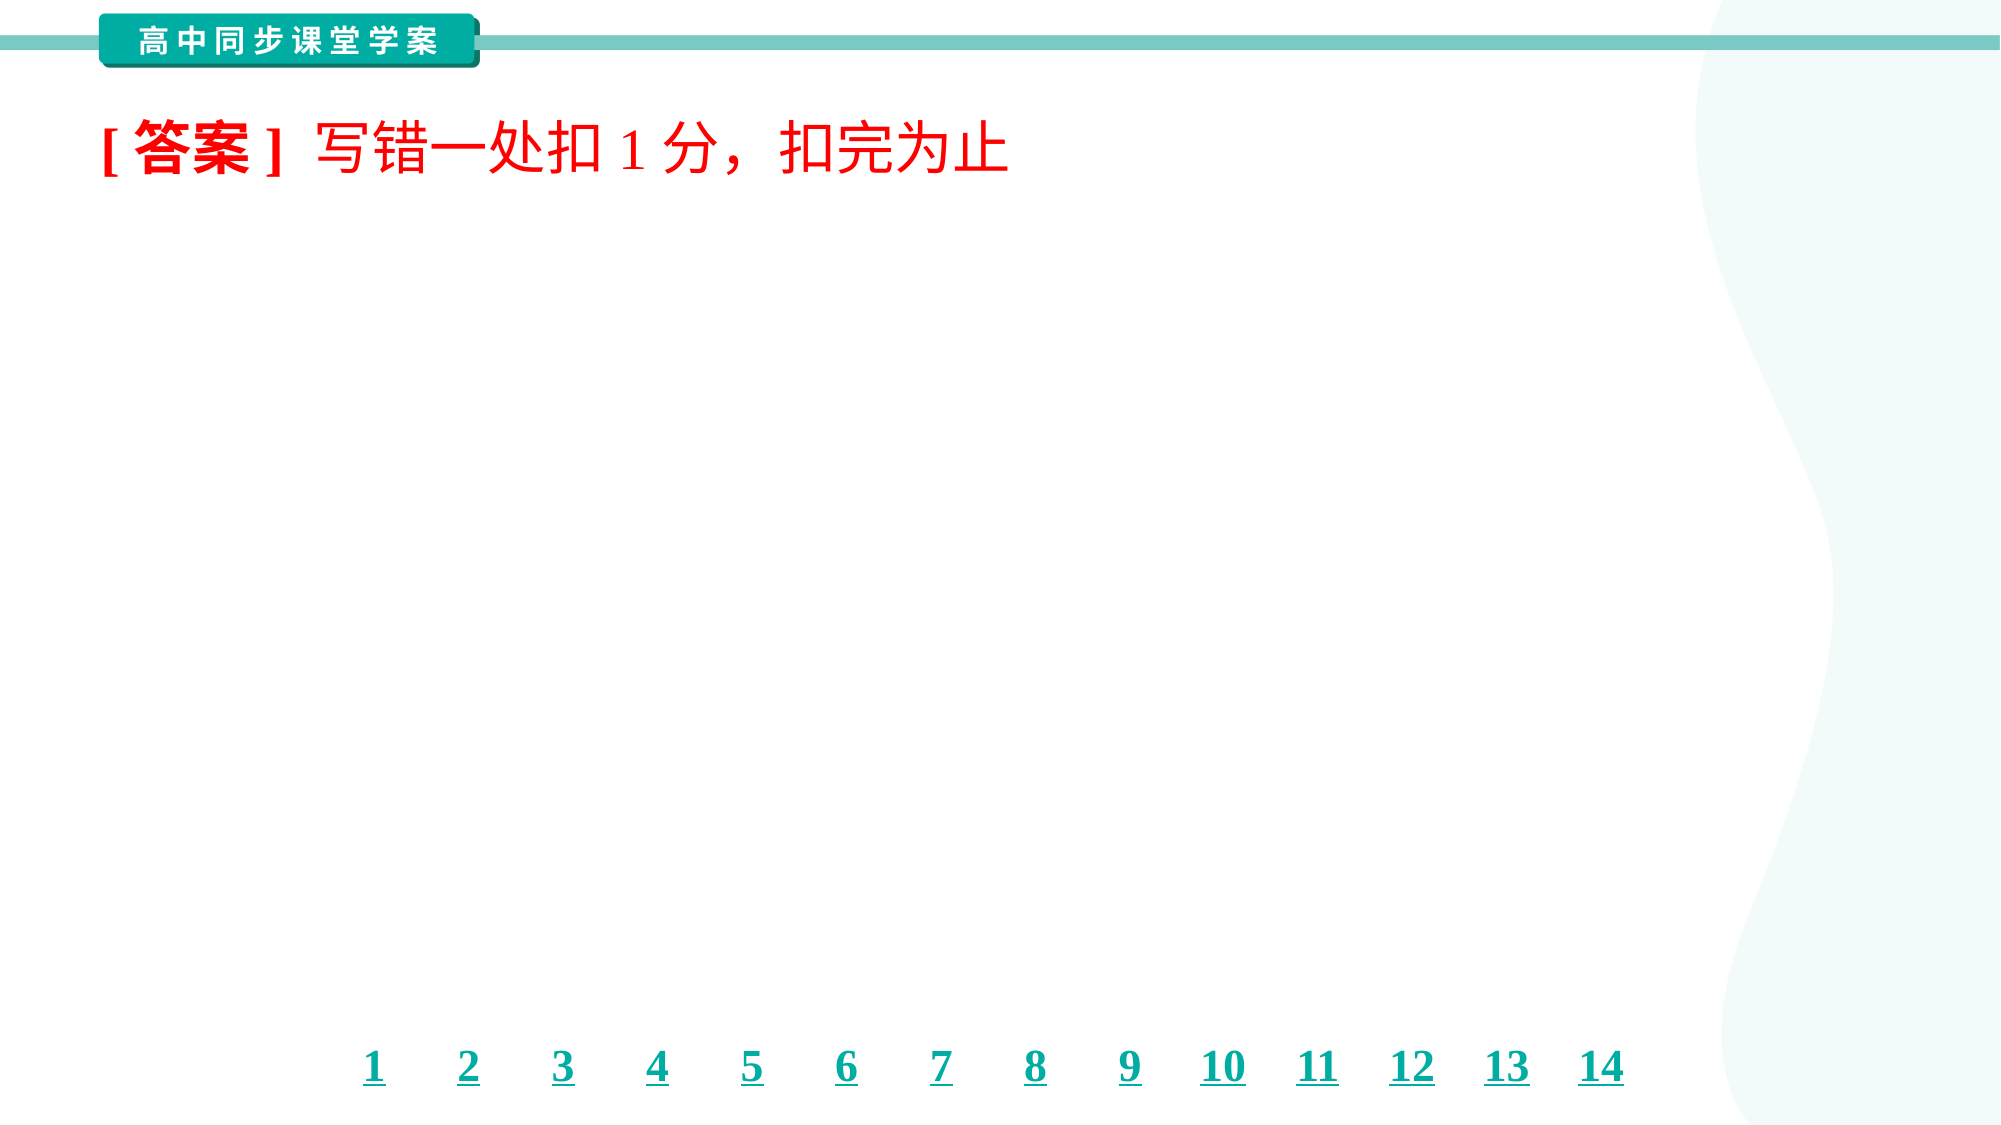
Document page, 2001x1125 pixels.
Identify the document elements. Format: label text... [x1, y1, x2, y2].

picture [0, 0, 2000, 1125]
text_box [答案] 写错一处扣1分，扣完为止 [100, 76, 1899, 170]
